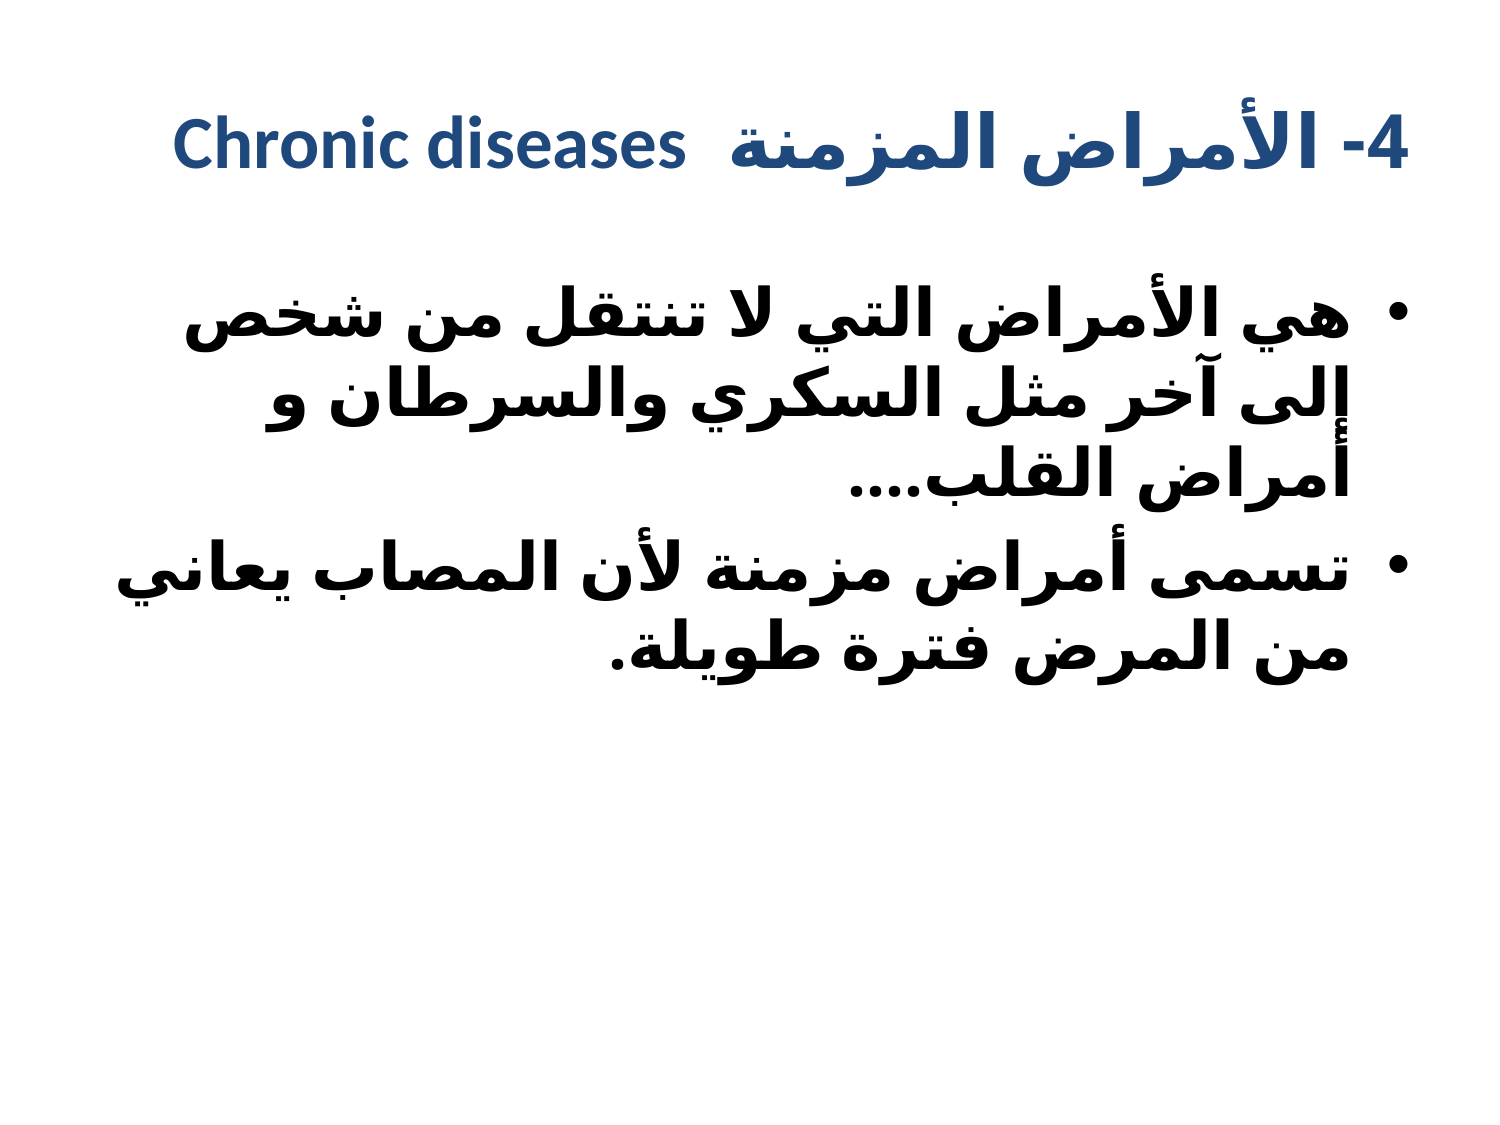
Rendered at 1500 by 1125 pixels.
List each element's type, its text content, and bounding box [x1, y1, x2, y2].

list هي الأمراض التي لا تنتقل من شخص إلى آخر مثل السكري والسرطان و أمراض القلب.... تسمى أمراض مزمنة لأن المصاب يعاني من المرض فترة طويلة. [75, 262, 1425, 823]
title 4- الأمراض المزمنة Chronic diseases [75, 45, 1425, 233]
